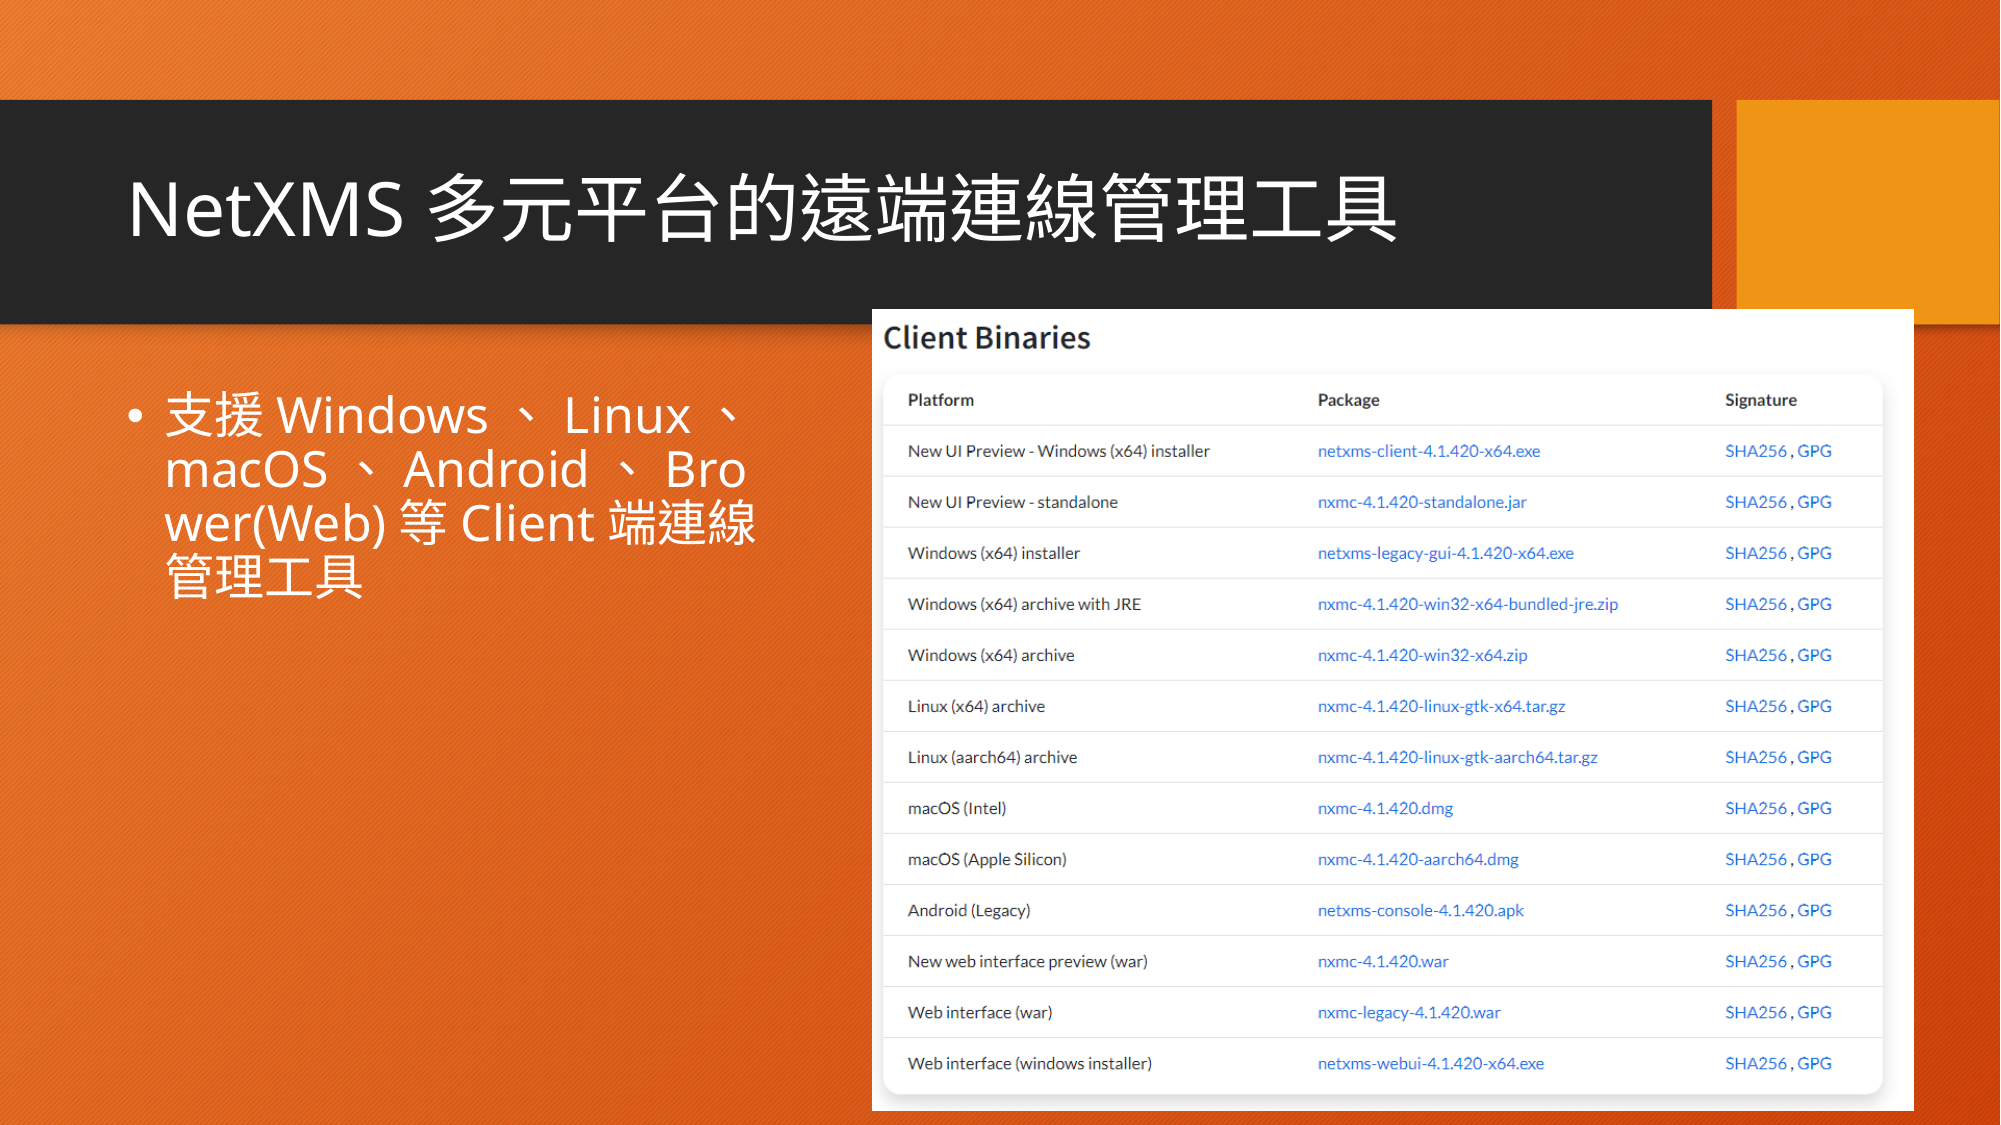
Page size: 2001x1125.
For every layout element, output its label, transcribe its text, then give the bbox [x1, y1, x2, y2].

list 支援Windows、Linux、macOS、Android、Brower(Web)等Client端連線管理工具 [111, 383, 790, 974]
picture [0, 309, 2000, 1111]
title NetXMS多元平台的遠端連線管理工具 [111, 123, 1689, 301]
